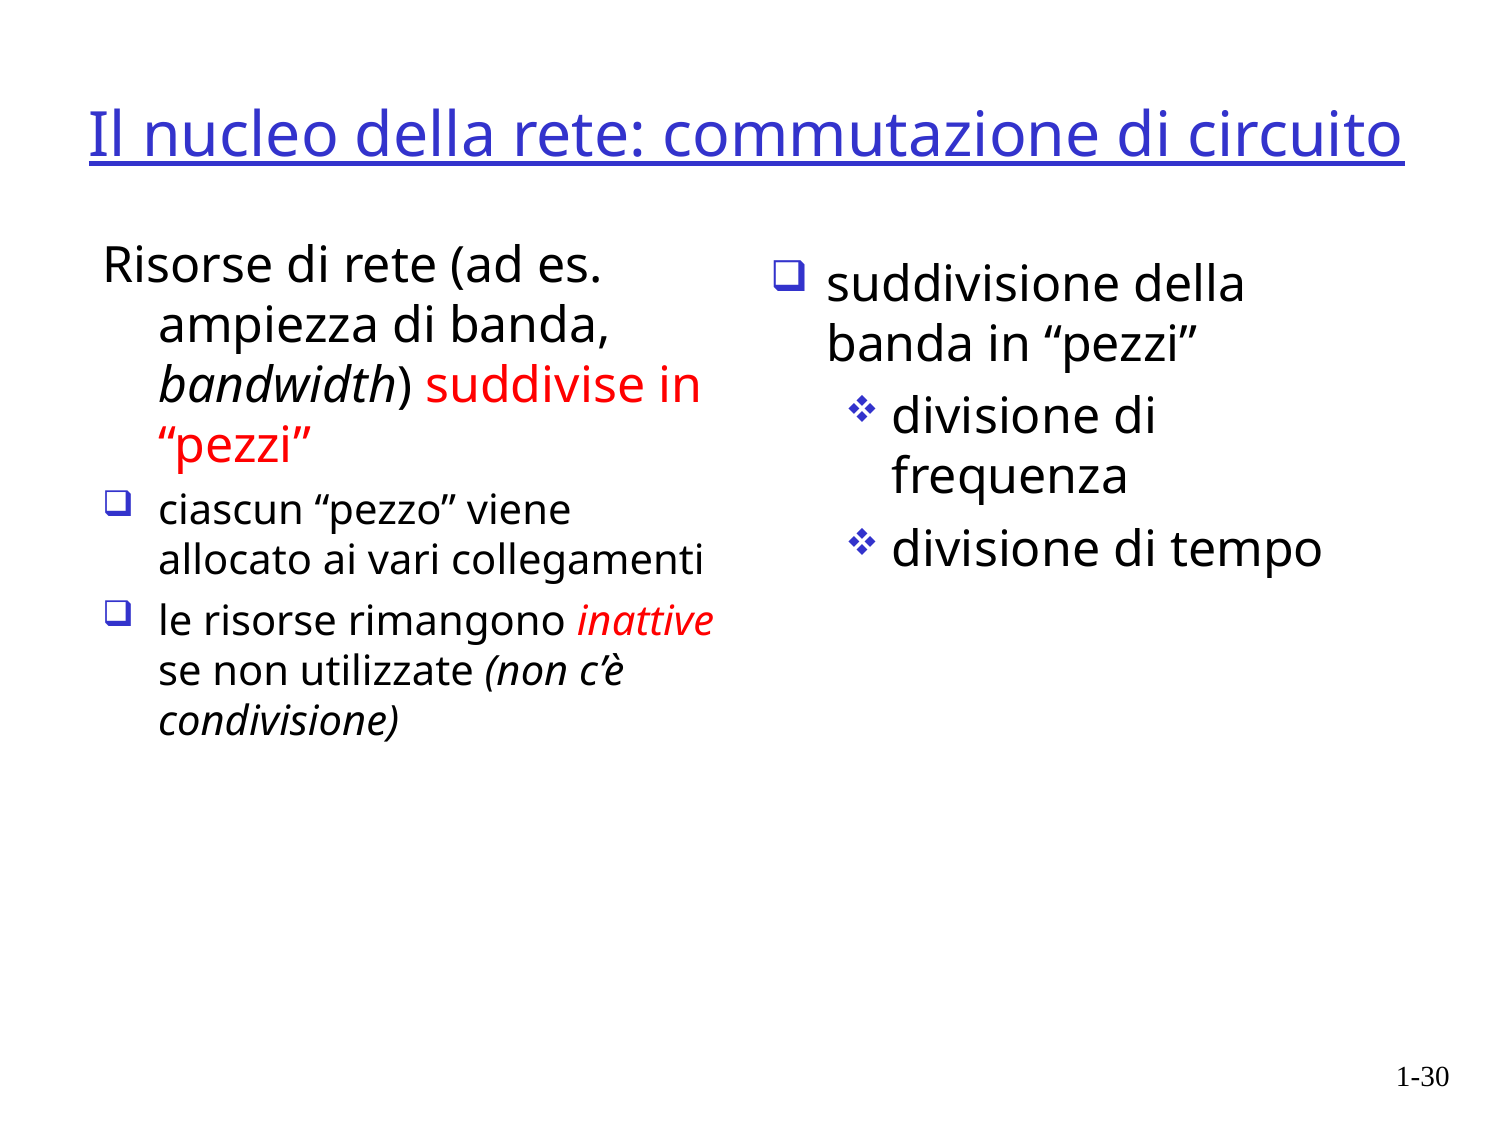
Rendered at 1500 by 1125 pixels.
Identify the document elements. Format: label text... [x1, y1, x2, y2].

list Risorse di rete (ad es. ampiezza di banda, bandwidth) suddivise in “pezzi” ciascun “pezzo” viene allocato ai vari collegamenti le risorse rimangono inattive se non utilizzate (non c’è condivisione)‏ [87, 224, 751, 988]
text_box suddivisione della banda in “pezzi” divisione di frequenza divisione di tempo [755, 243, 1419, 1007]
title Il nucleo della rete: commutazione di circuito [73, 37, 1442, 226]
slide_number 1-30 [1362, 1049, 1465, 1125]
